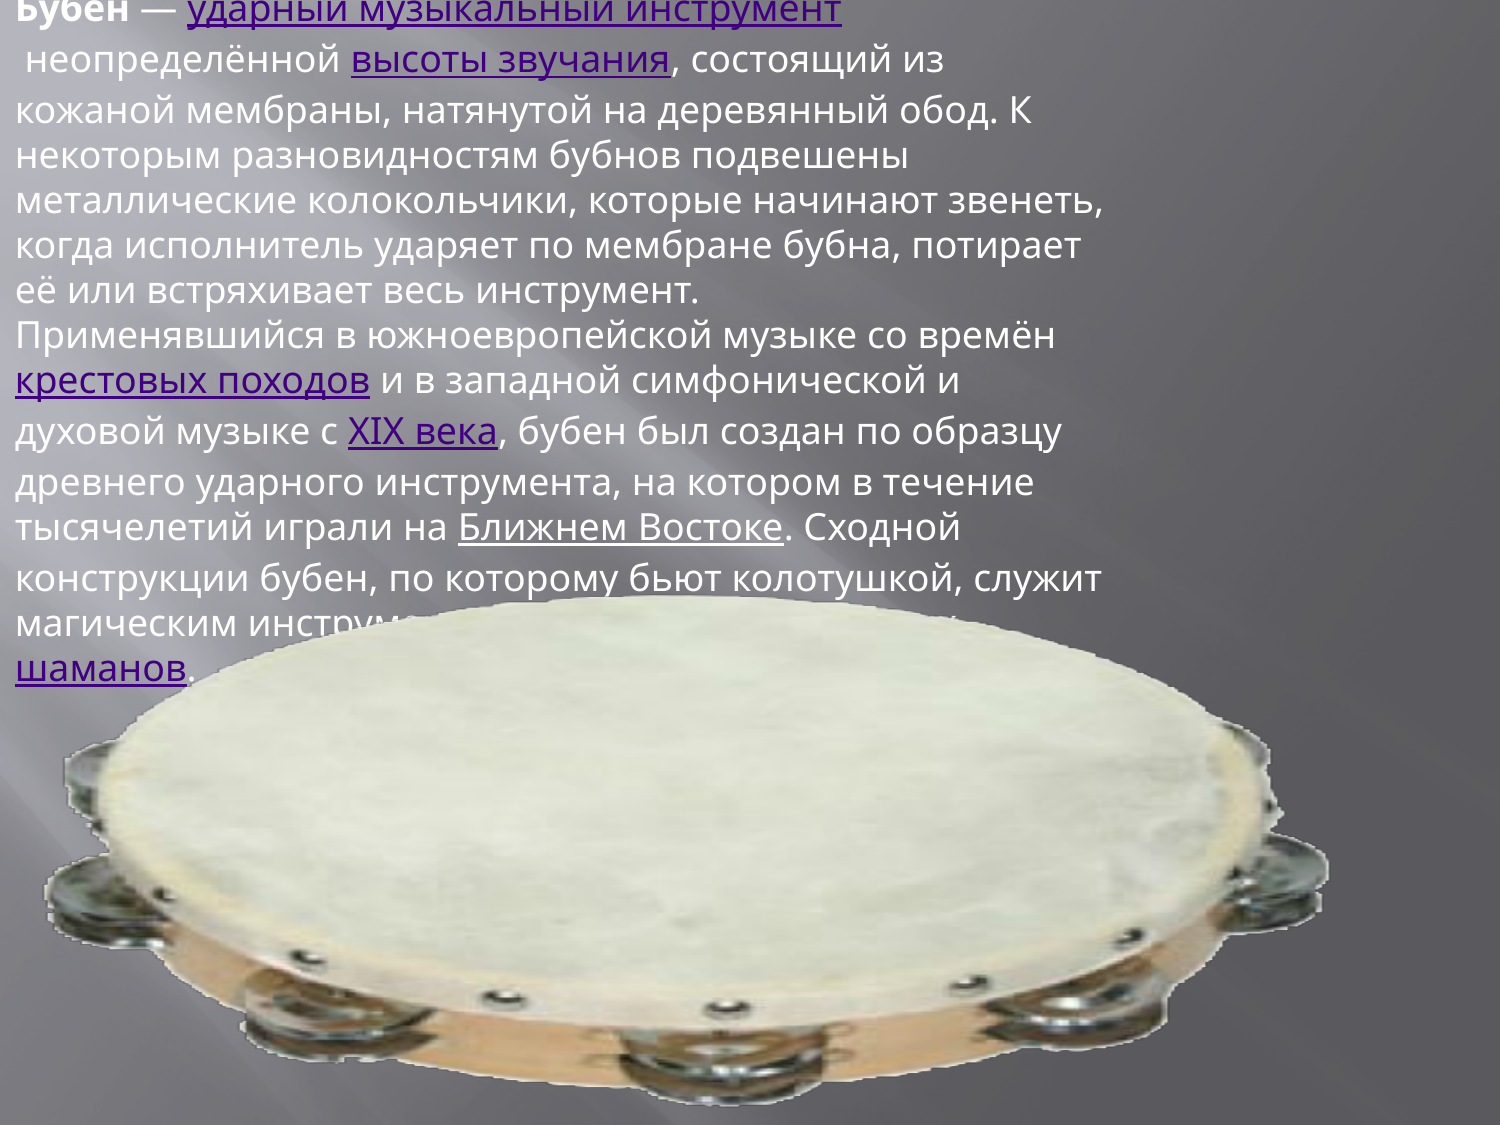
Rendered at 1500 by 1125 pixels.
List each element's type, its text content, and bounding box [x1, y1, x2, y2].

picture [0, 573, 1372, 1125]
text_box Бу́бен — ударный музыкальный инструмент неопределённой высоты звучания, состоящий из кожаной мембраны, натянутой на деревянный обод. К некоторым разновидностям бубнов подвешены металлические колокольчики, которые начинают звенеть, когда исполнитель ударяет по мембране бубна, потирает её или встряхивает весь инструмент. Применявшийся в южноевропейской музыке со времён крестовых походов и в западной симфонической и духовой музыке с XIX века, бубен был создан по образцу древнего ударного инструмента, на котором в течение тысячелетий играли на Ближнем Востоке. Сходной конструкции бубен, по которому бьют колотушкой, служит магическим инструментом сибирских и индейских шаманов. [0, 0, 1125, 573]
